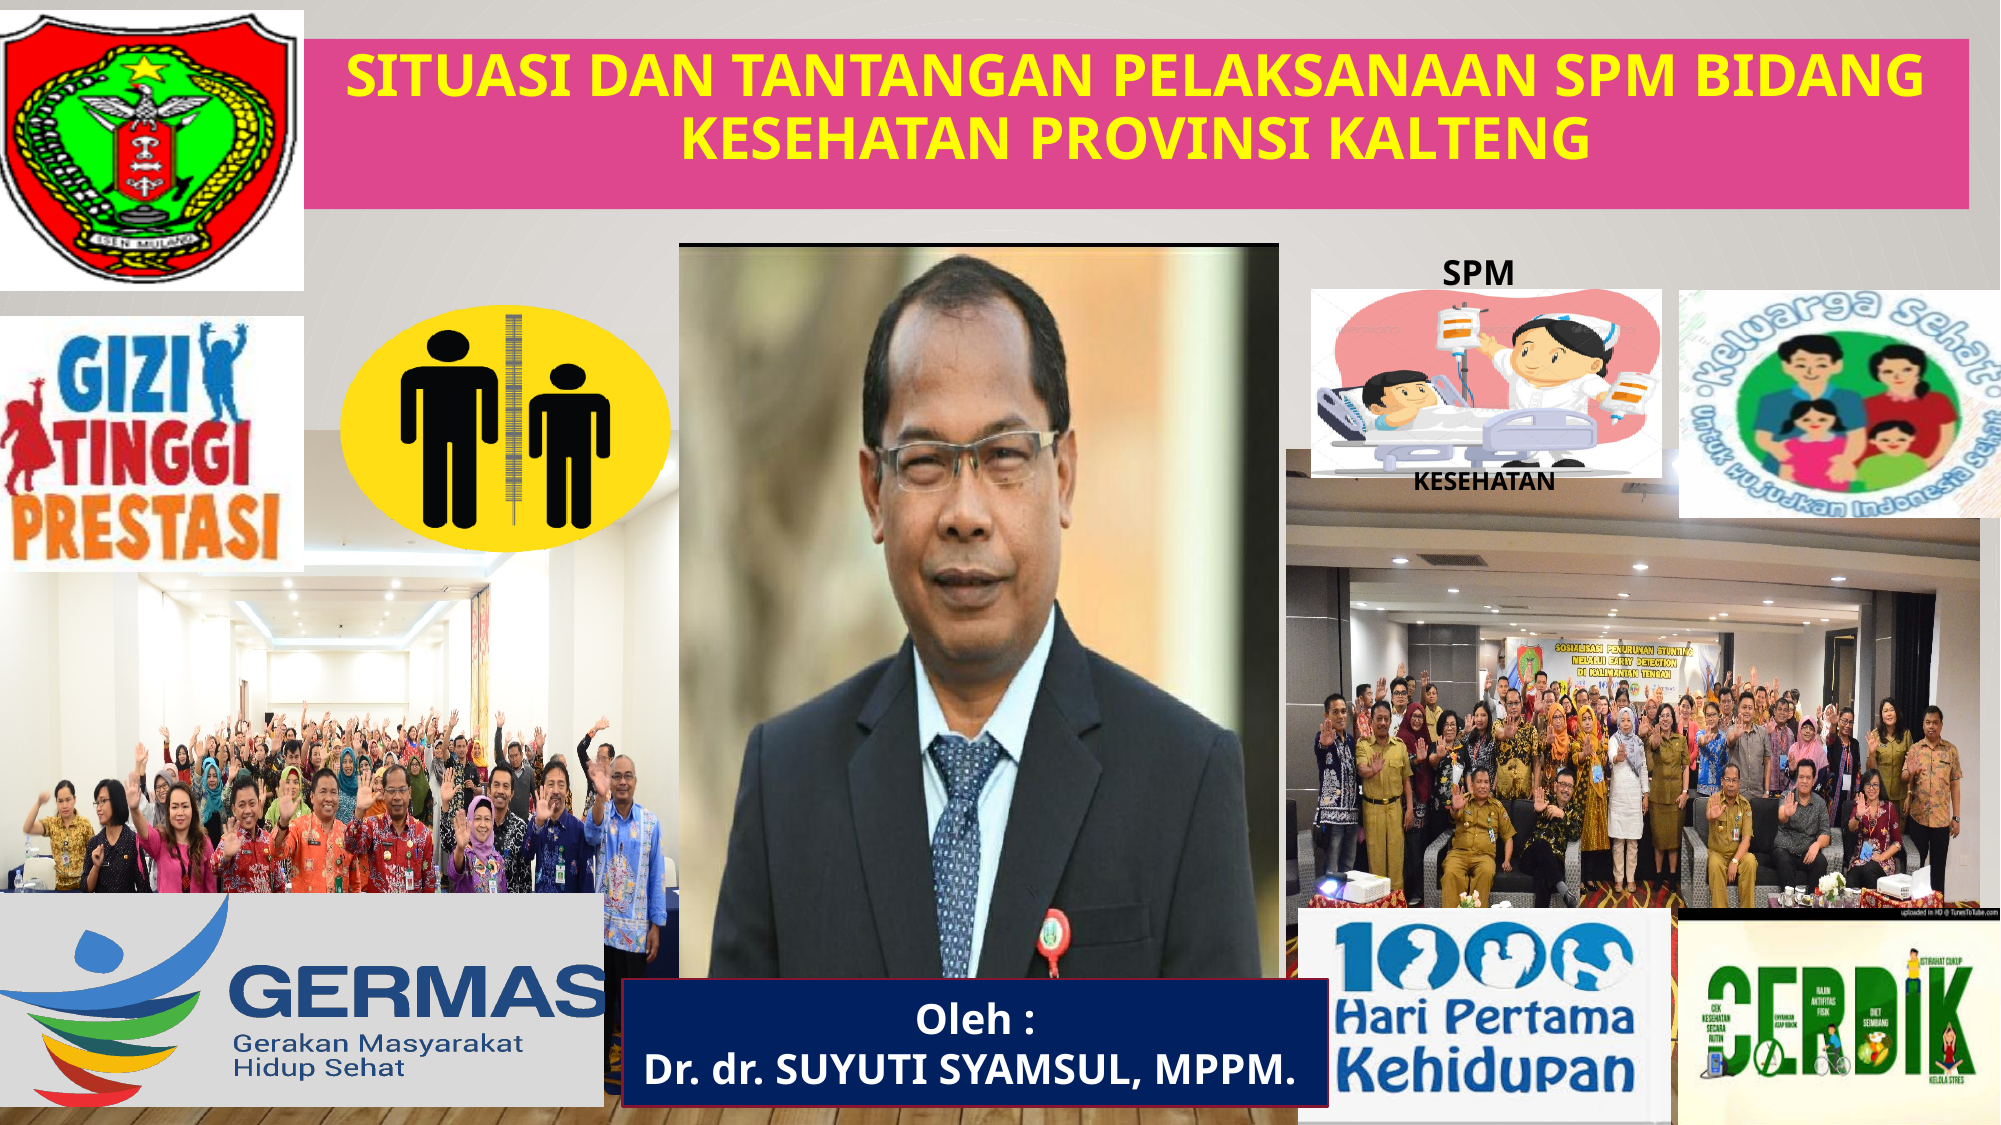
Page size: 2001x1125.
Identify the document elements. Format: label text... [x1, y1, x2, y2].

picture [0, 10, 304, 292]
text_box SITUASI DAN TANTANGAN PELAKSANAAN SPM BIDANG KESEHATAN PROVINSI KALTENG [308, 38, 1970, 210]
picture [0, 242, 2000, 1125]
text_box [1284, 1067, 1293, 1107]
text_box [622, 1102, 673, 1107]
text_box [1249, 242, 1721, 504]
text_box [1726, 290, 2000, 518]
